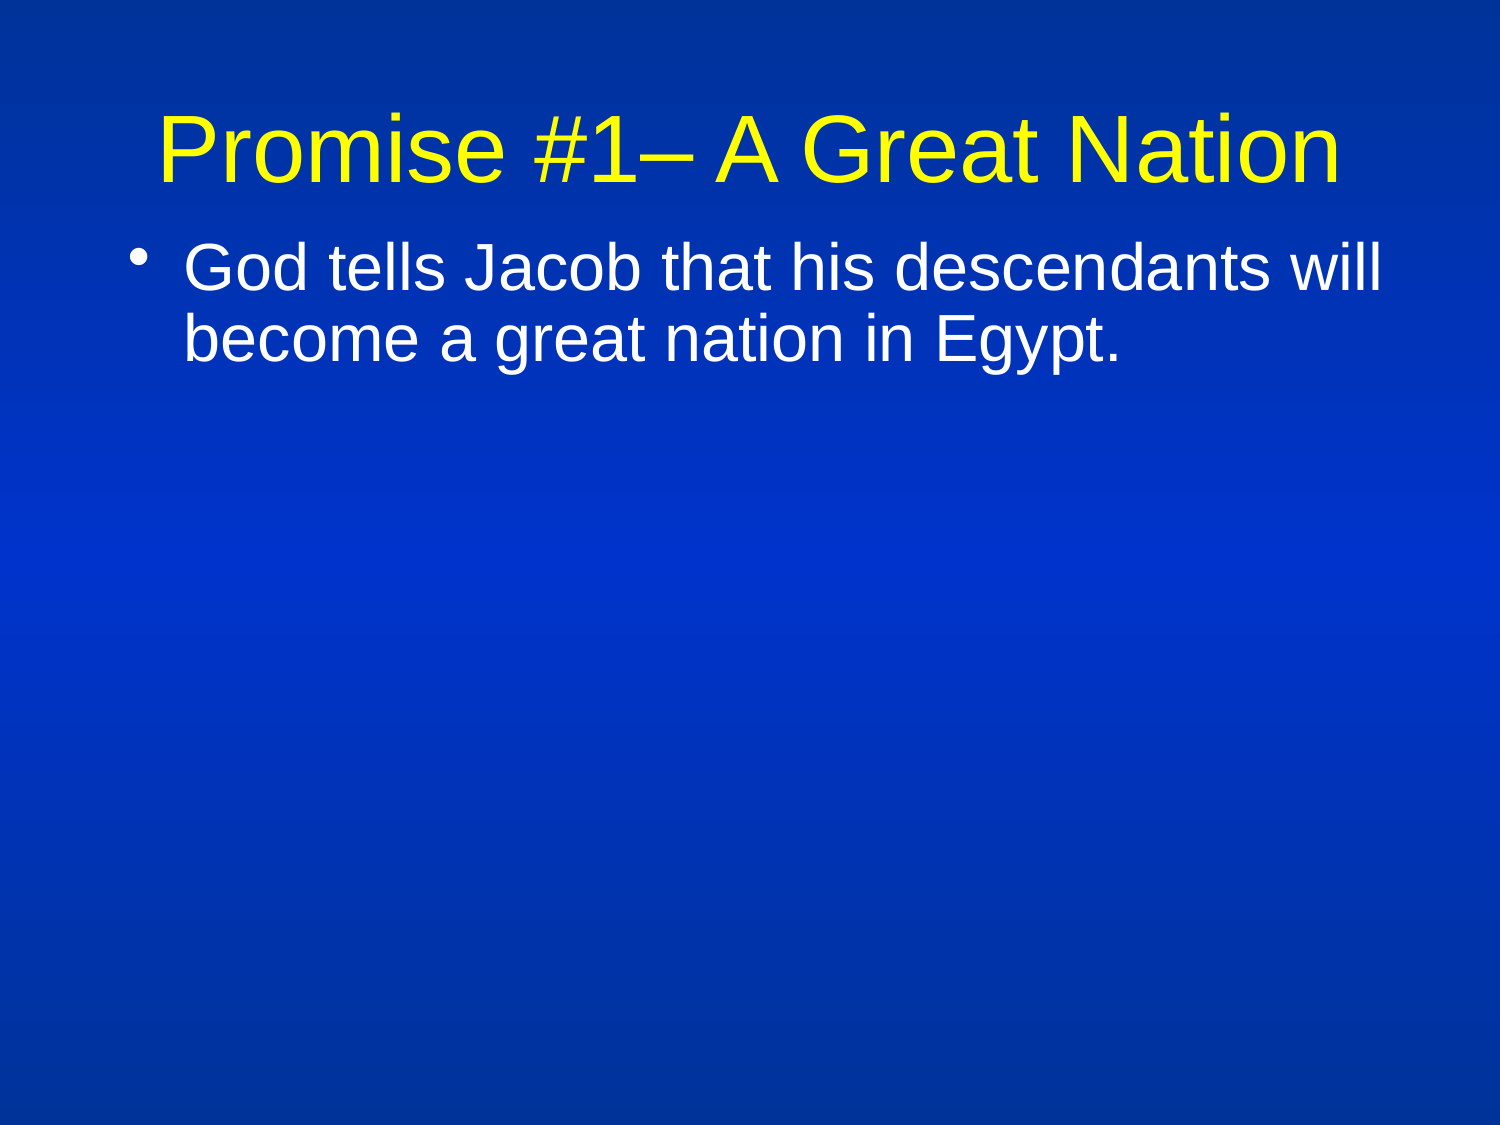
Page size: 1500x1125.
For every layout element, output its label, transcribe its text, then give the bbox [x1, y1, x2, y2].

list God tells Jacob that his descendants will become a great nation in Egypt. [112, 224, 1475, 1113]
title Promise #1– A Great Nation [37, 50, 1463, 238]
